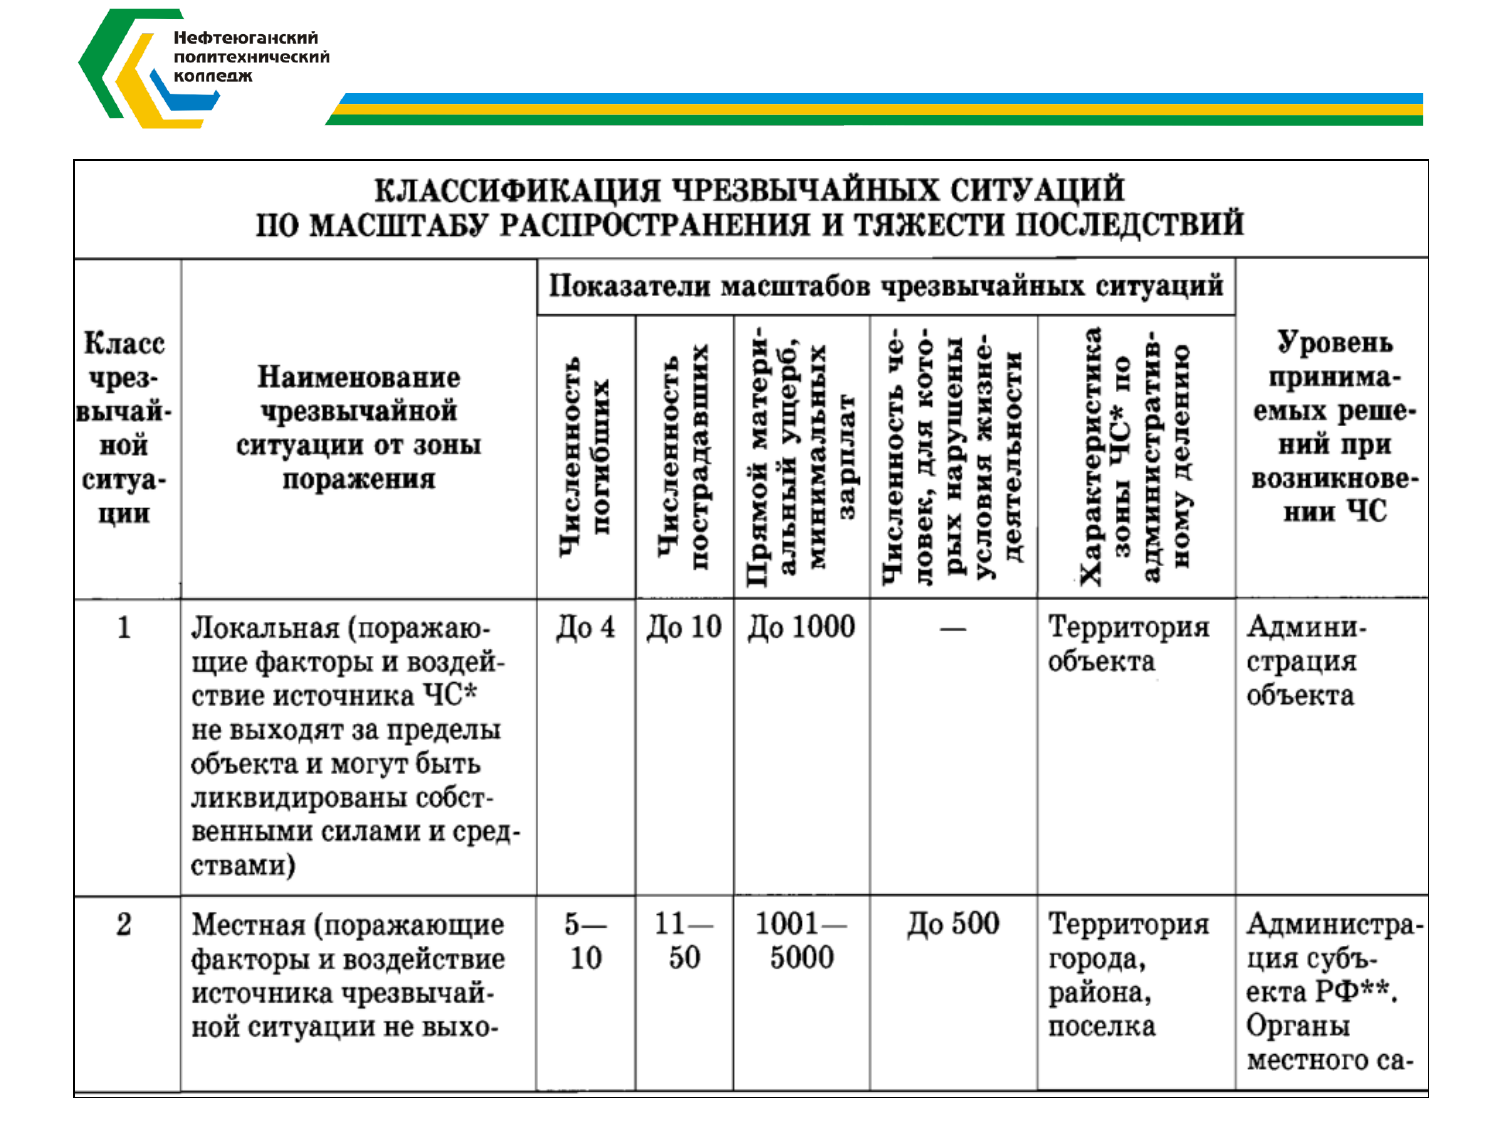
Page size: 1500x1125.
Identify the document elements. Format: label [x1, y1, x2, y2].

picture [53, 0, 1424, 147]
list [74, 160, 1428, 1097]
